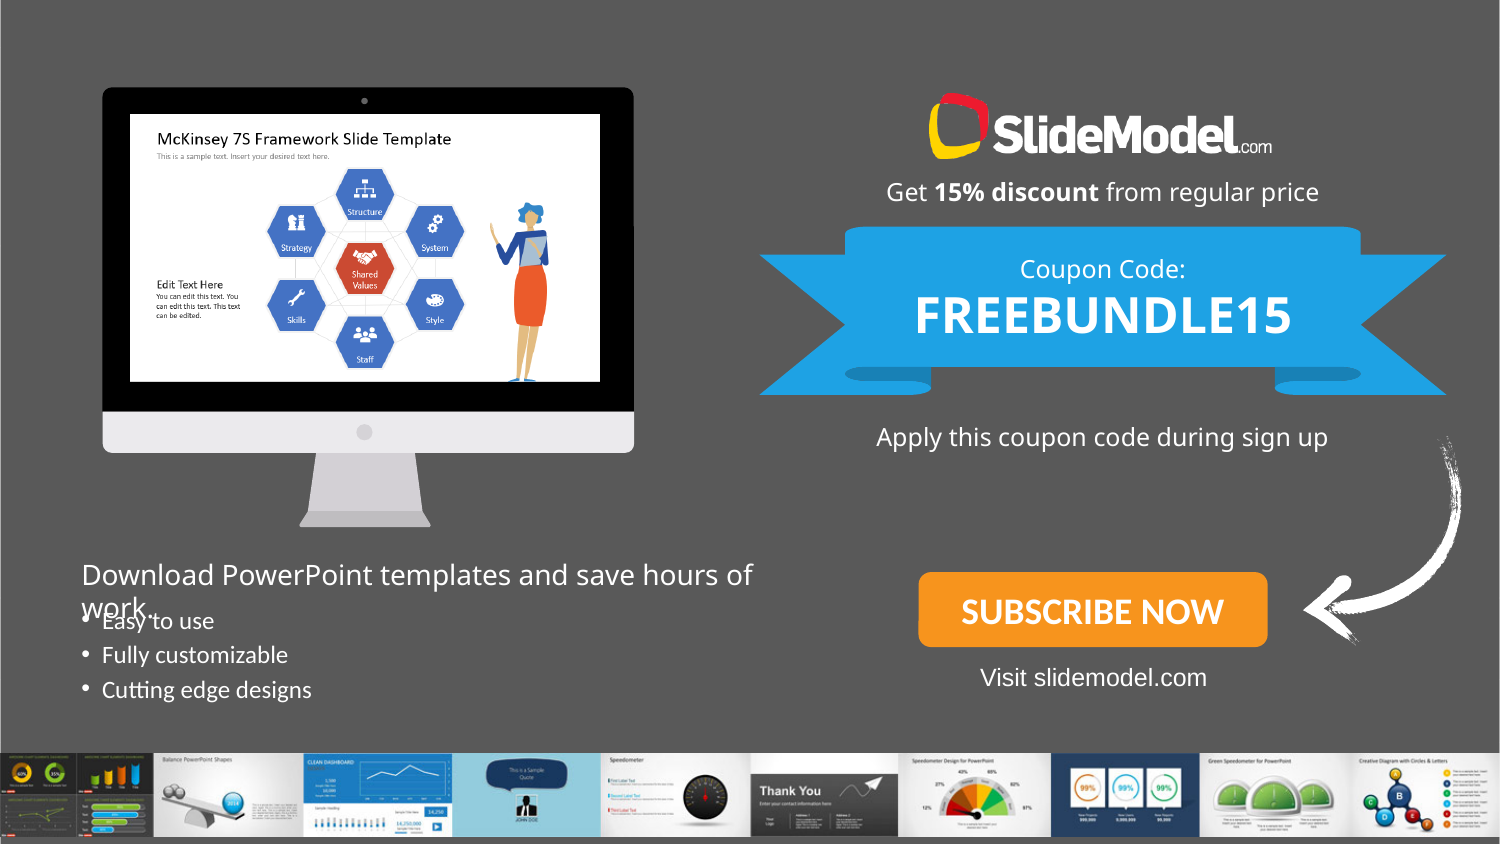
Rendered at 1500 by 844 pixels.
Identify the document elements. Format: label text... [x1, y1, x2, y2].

text_box Coupon Code: FREEBUNDLE15 [880, 246, 1326, 352]
text_box Get 15% discount from regular price [793, 168, 1413, 214]
text_box SUBSCRIBE NOW [916, 569, 1270, 650]
picture [0, 752, 1500, 837]
picture [130, 114, 601, 382]
text_box [757, 224, 1449, 397]
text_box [102, 87, 635, 528]
text_box [1302, 435, 1462, 646]
text_box Easy to use Fully customizable Cutting edge designs [66, 632, 647, 711]
picture [928, 93, 1272, 160]
text_box Download PowerPoint templates and save hours of work. [66, 549, 794, 632]
text_box Visit slidemodel.com [935, 655, 1253, 697]
text_box Apply this coupon code during sign up [847, 413, 1359, 459]
text_box [0, 0, 1500, 752]
